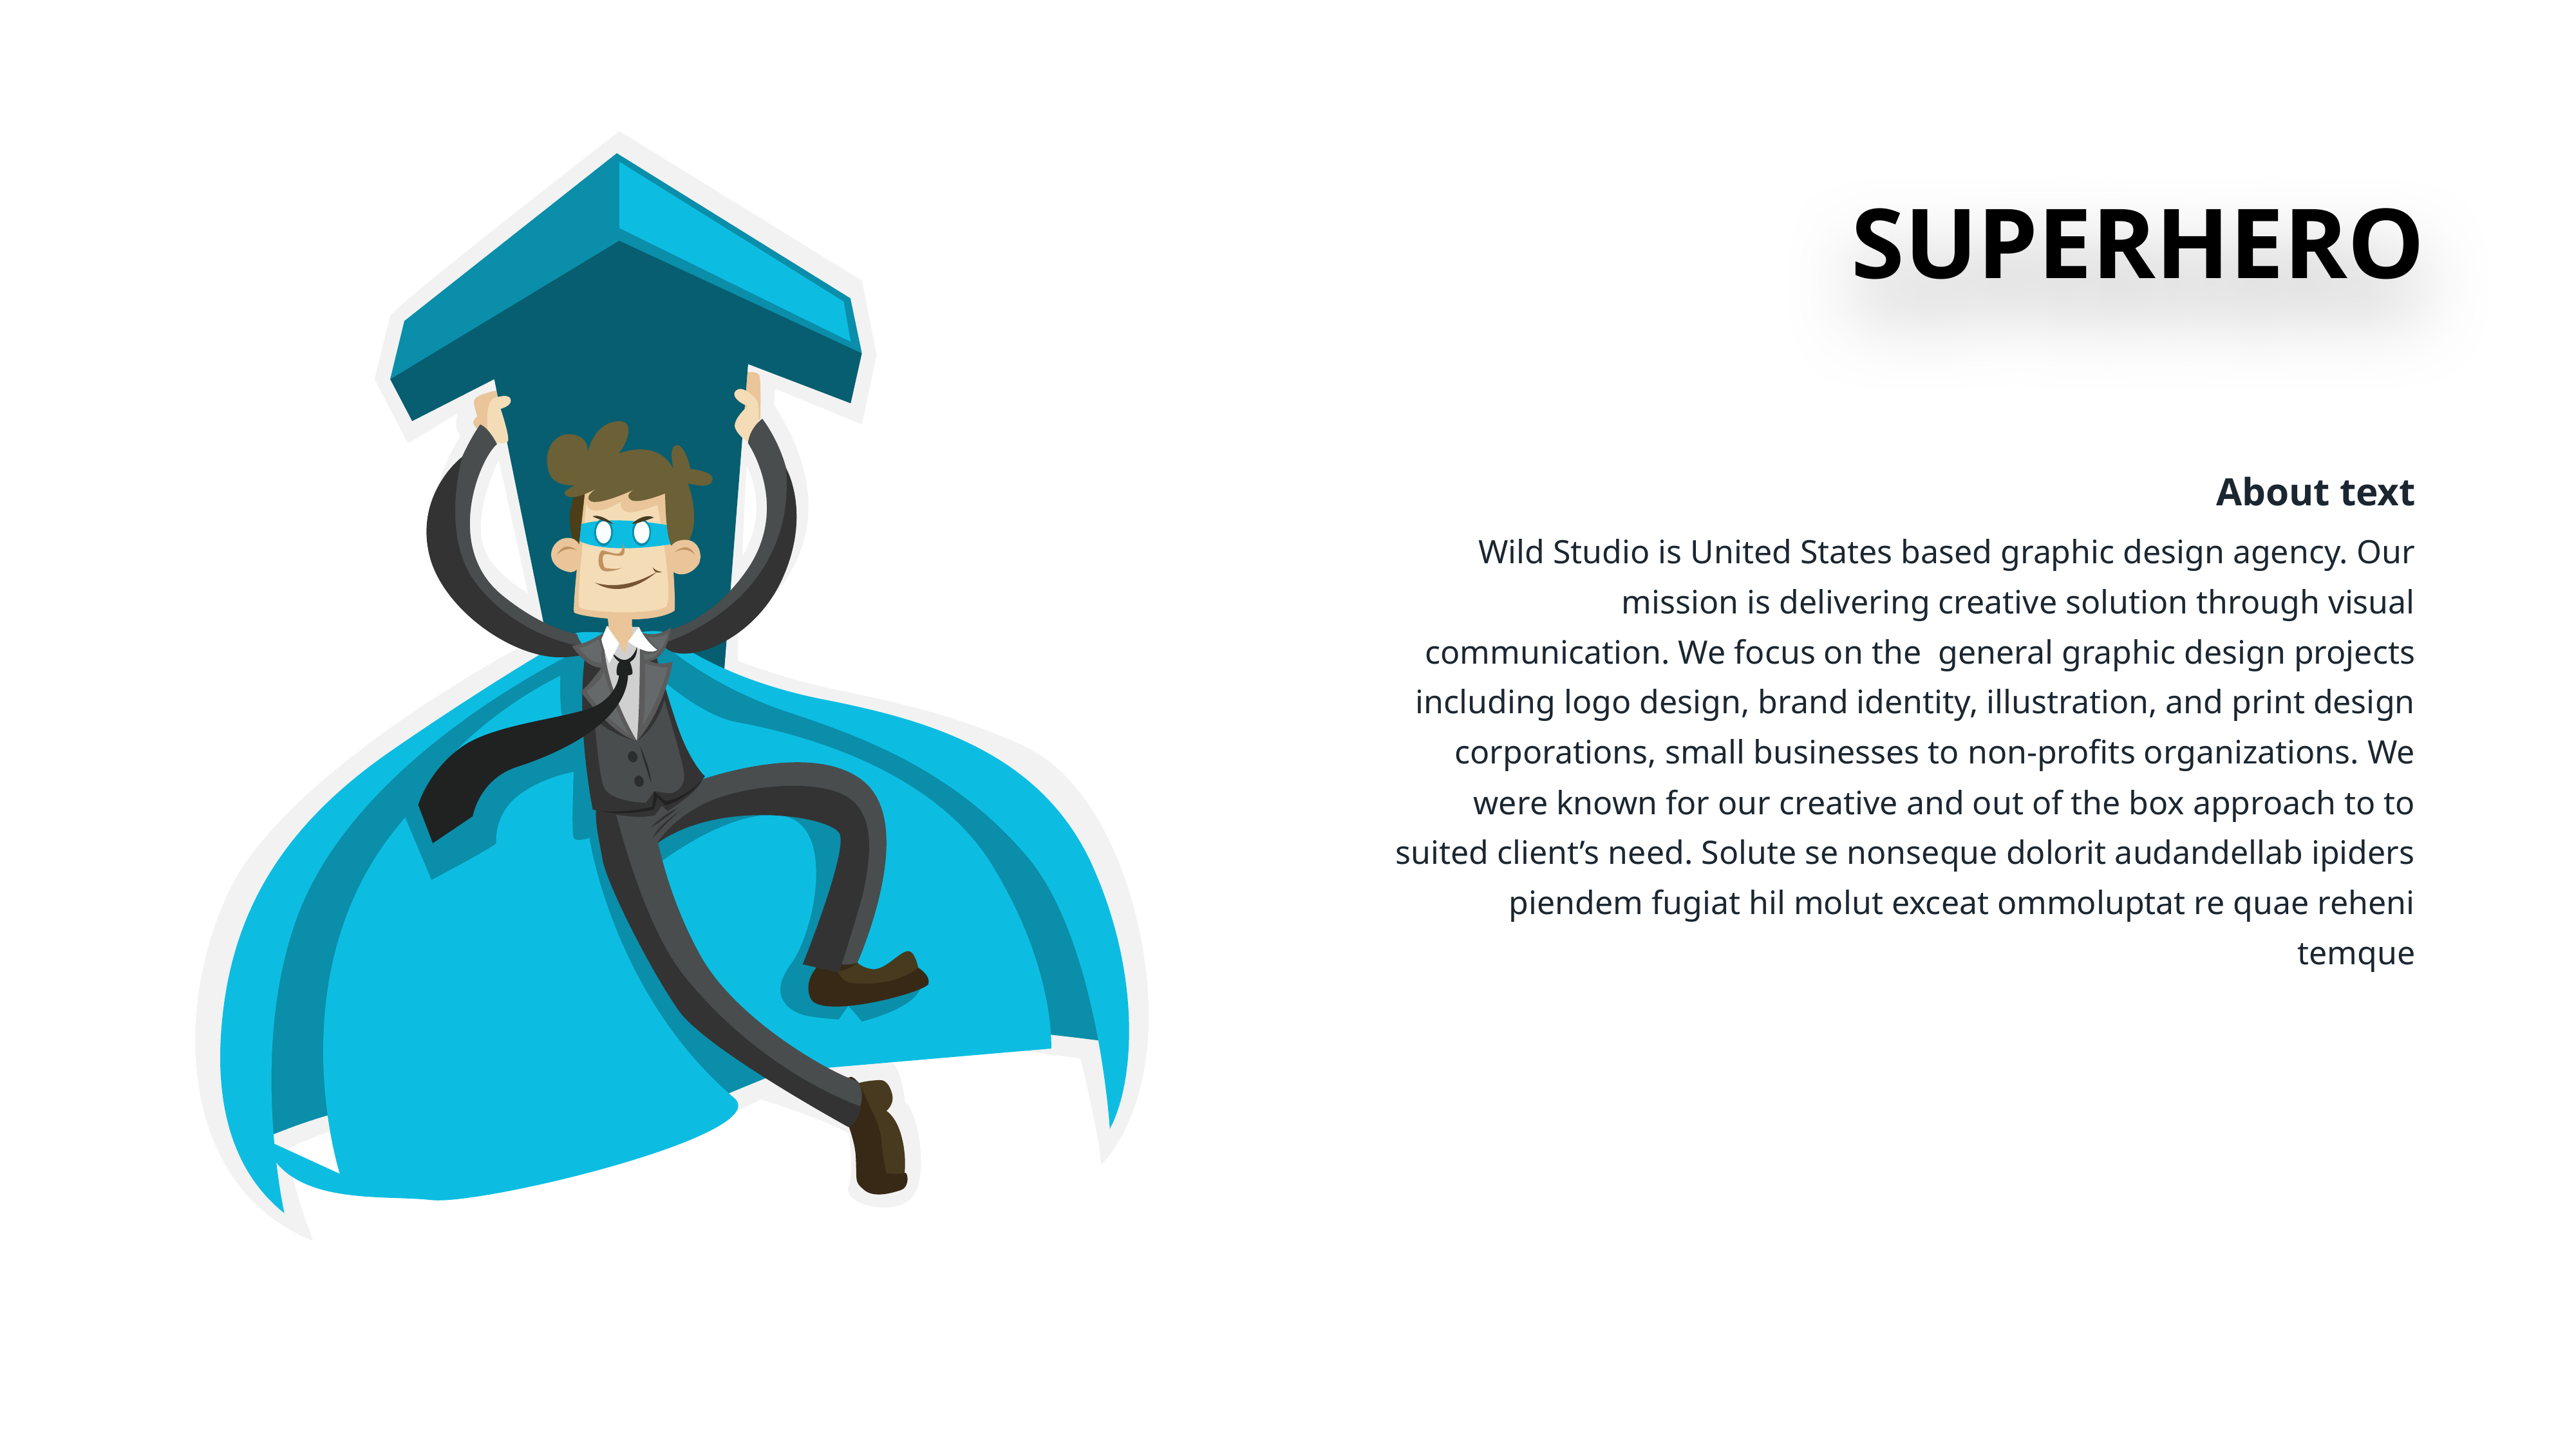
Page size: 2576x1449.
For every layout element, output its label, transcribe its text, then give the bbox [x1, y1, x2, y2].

title SUPERHERO [1627, 176, 2435, 369]
text_box About text Wild Studio is United States based graphic design agency. Our mission is delivering creative solution through visual communication. We focus on the general graphic design projects including logo design, brand identity, illustration, and print design corporations, small businesses to non-profits organizations. We were known for our creative and out of the box approach to to suited client’s need. Solute se nonseque dolorit audandellab ipiders piendem fugiat hil molut exceat ommoluptat re quae reheni temque [1383, 449, 2425, 1267]
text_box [171, 131, 1152, 1241]
